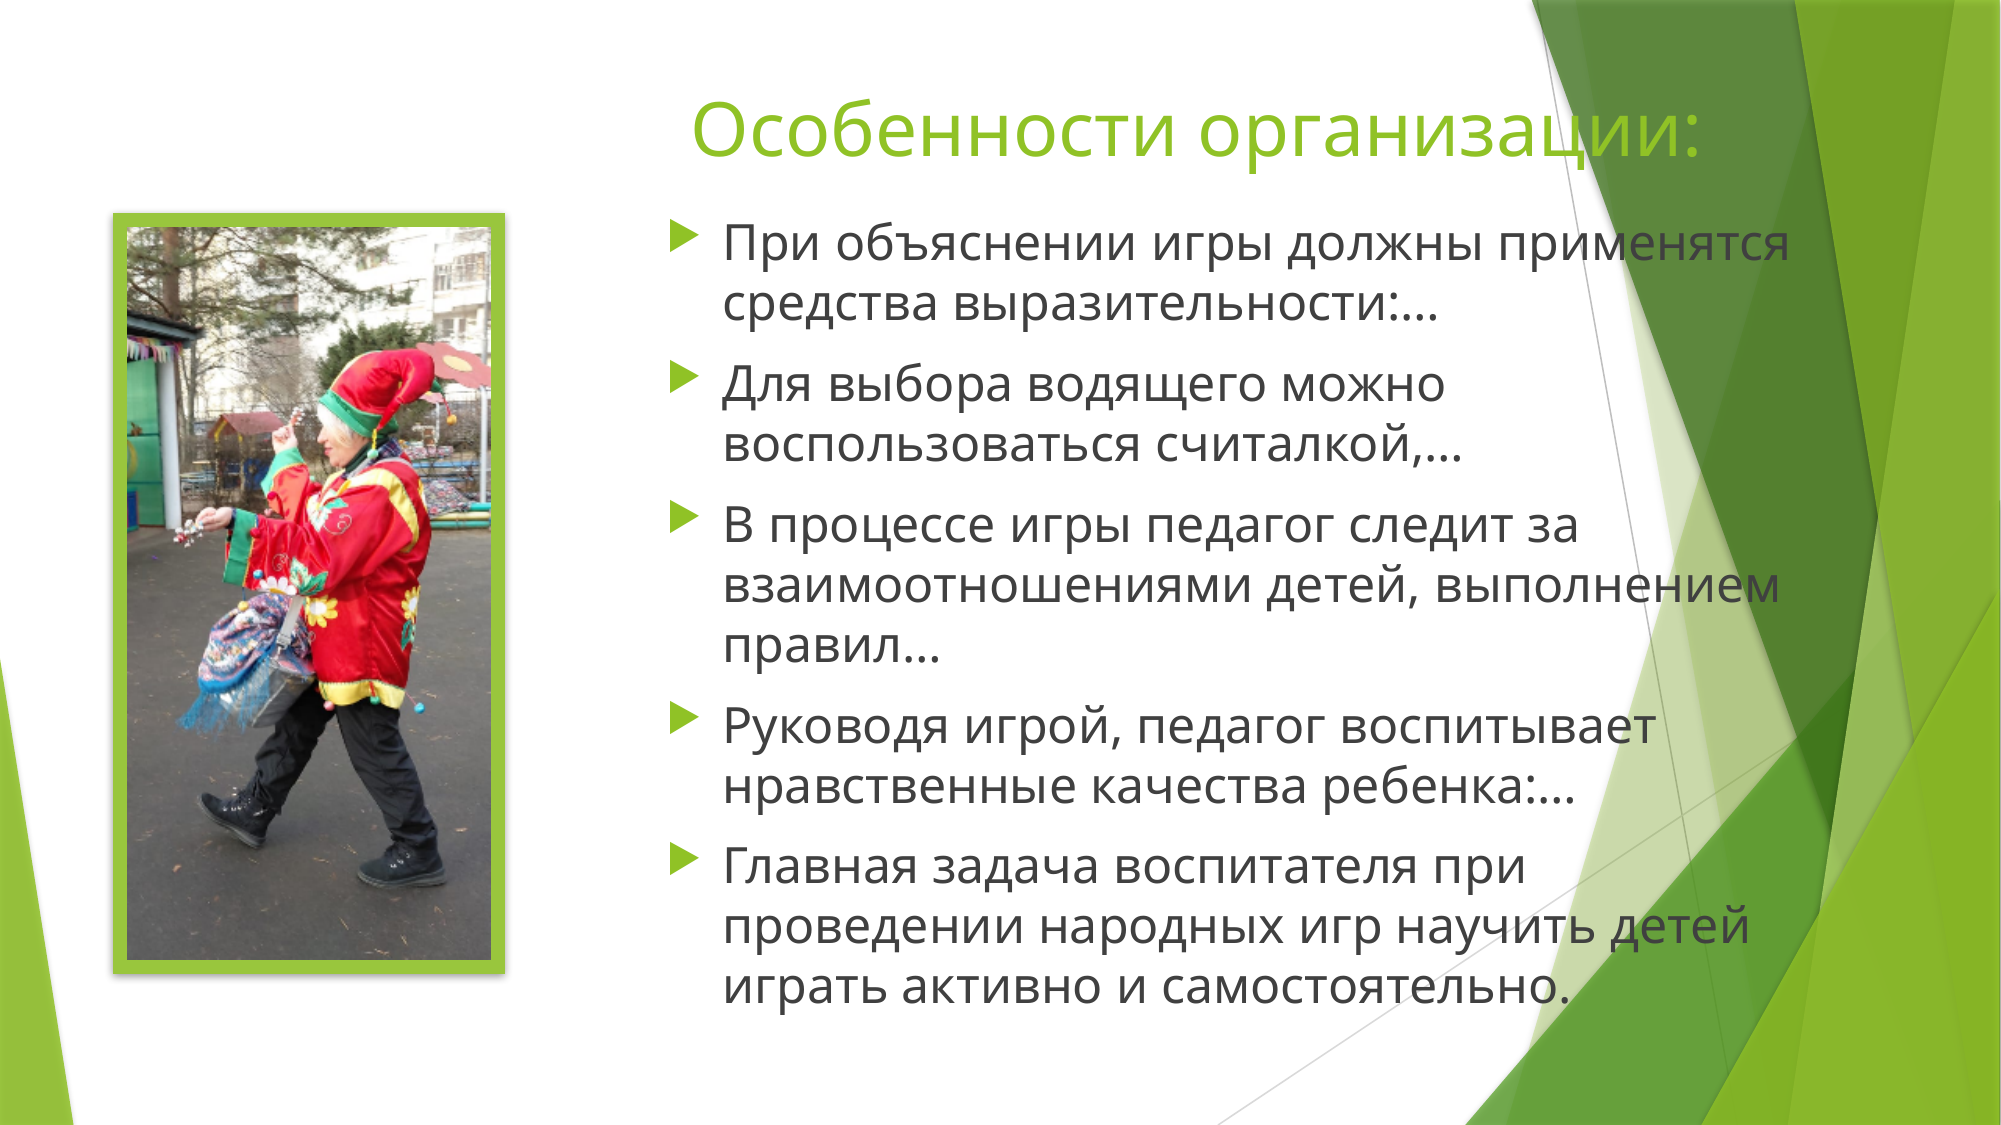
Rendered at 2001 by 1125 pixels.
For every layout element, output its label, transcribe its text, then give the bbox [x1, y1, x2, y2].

title Особенности организации: [675, 73, 2000, 291]
list При объяснении игры должны применятся средства выразительности:… Для выбора водящего можно воспользоваться считалкой,… В процессе игры педагог следит за взаимоотношениями детей, выполнением правил… Руководя игрой, педагог воспитывает нравственные качества ребенка:… Главная задача воспитателя при проведении народных игр научить детей играть активно и самостоятельно. [651, 203, 1816, 1099]
picture [126, 226, 492, 961]
